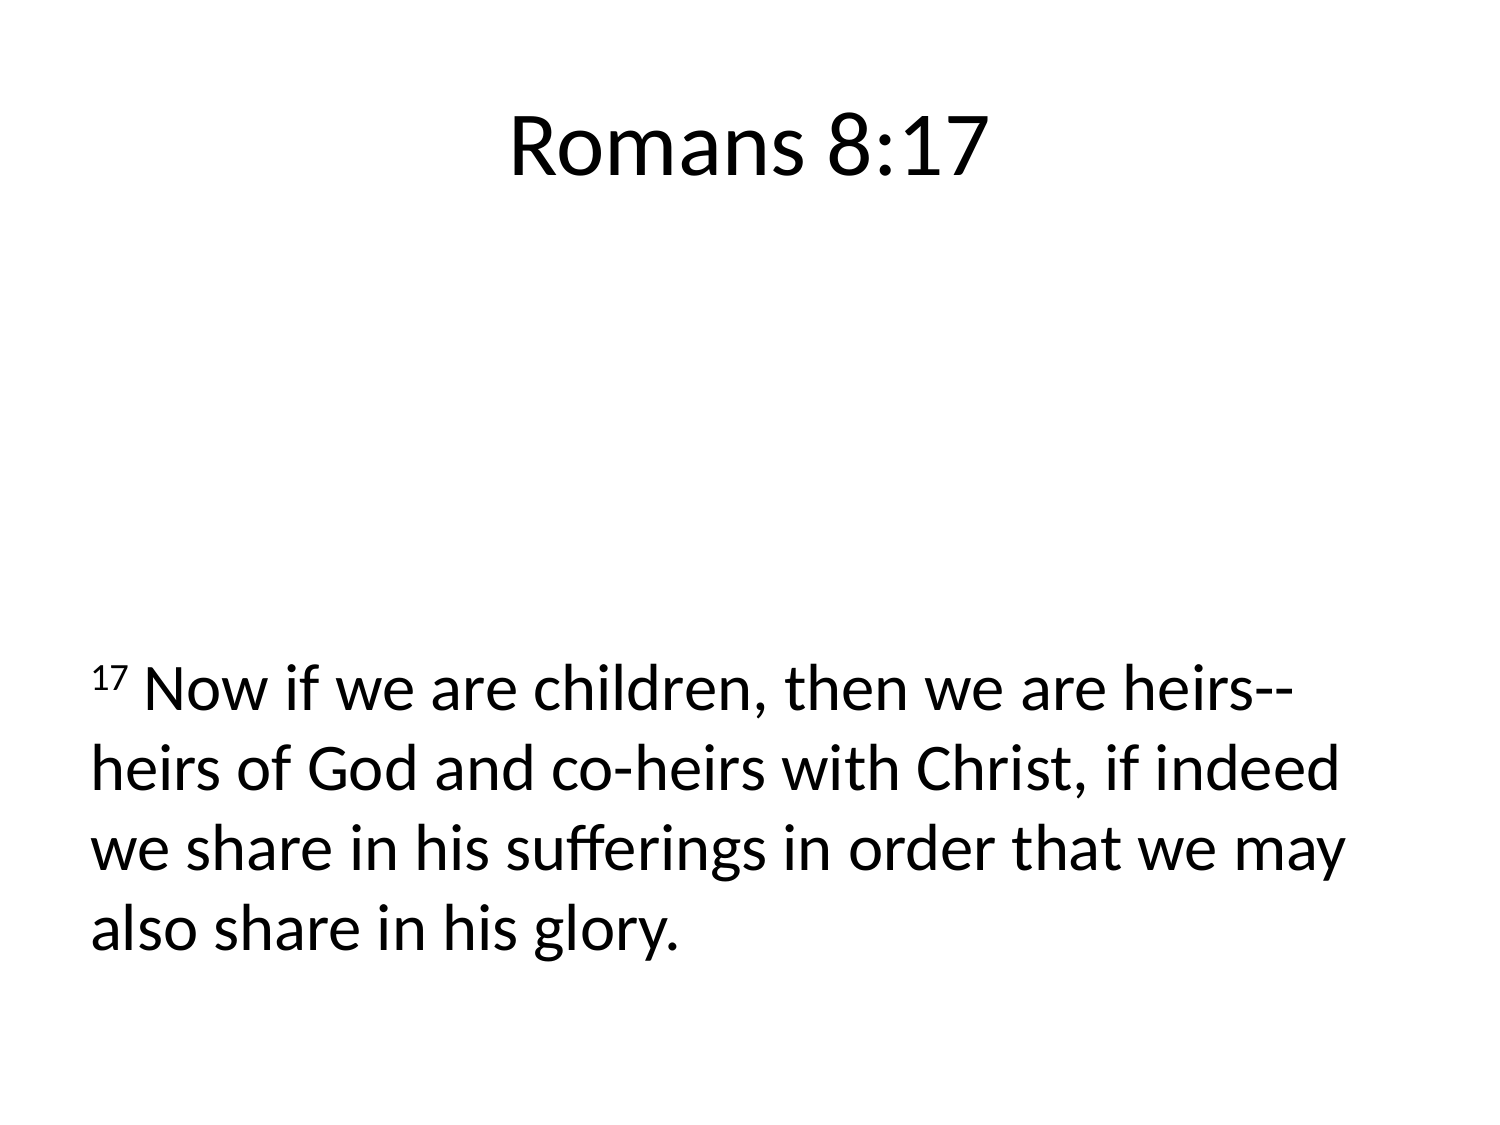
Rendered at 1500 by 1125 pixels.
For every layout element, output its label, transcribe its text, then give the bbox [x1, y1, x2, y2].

title Romans 8:17 [75, 45, 1425, 233]
list 17 Now if we are children, then we are heirs--heirs of God and co-heirs with Christ, if indeed we share in his sufferings in order that we may also share in his glory. [75, 262, 1425, 1005]
